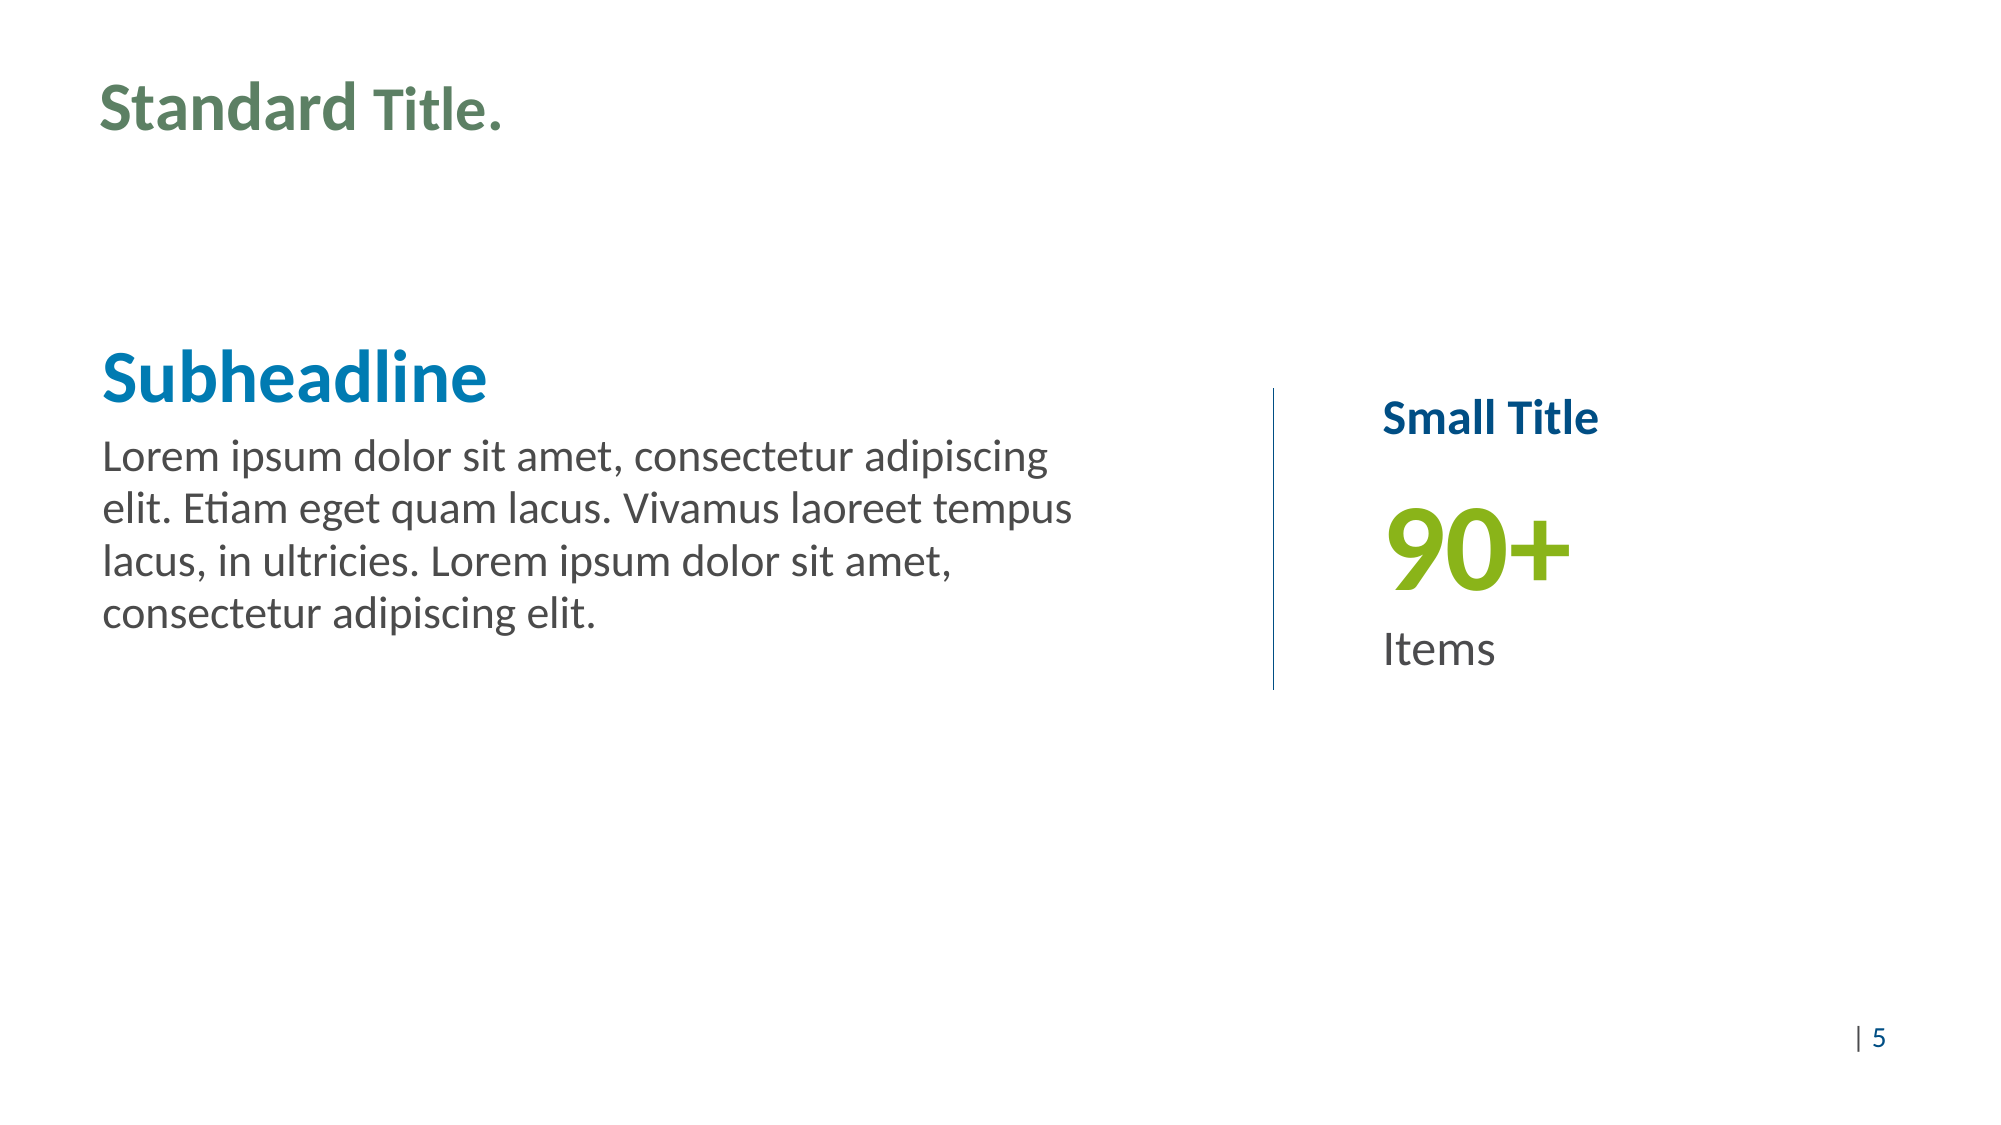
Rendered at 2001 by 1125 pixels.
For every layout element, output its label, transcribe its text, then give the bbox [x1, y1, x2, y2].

list Subheadline [87, 330, 1563, 422]
title Standard Title. [84, 63, 1295, 154]
list 90+ [1367, 474, 1863, 616]
list Small Title [1367, 383, 1659, 445]
list Items [1367, 615, 1702, 989]
list Lorem ipsum dolor sit amet, consectetur adipiscing elit. Etiam eget quam lacus. Vivamus laoreet tempus lacus, in ultricies. Lorem ipsum dolor sit amet, consectetur adipiscing elit. [87, 421, 1129, 795]
